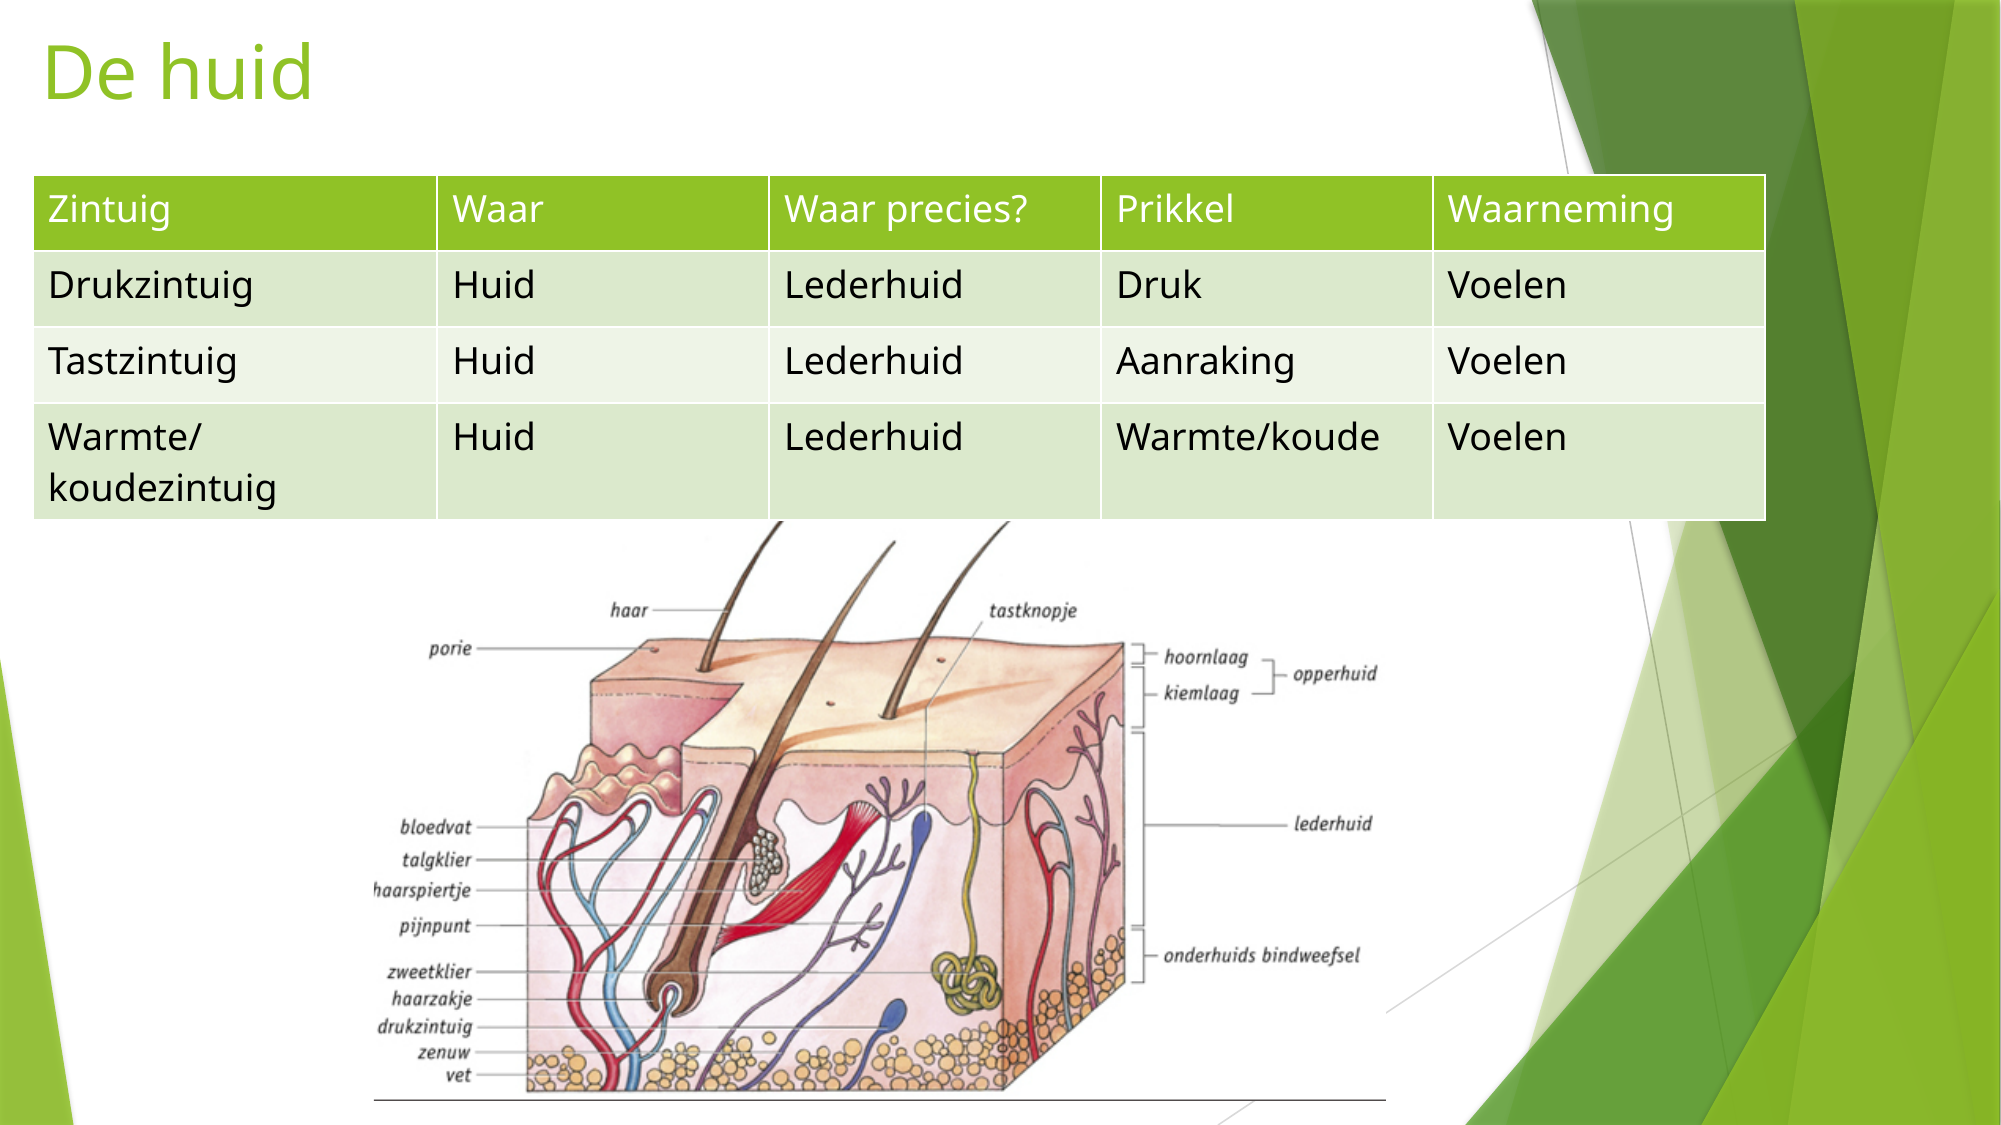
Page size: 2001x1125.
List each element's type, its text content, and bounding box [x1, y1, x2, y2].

table_cell Huid [438, 252, 768, 326]
table_cell Warmte/koudezintuig [34, 404, 436, 519]
table_header Prikkel [1102, 176, 1432, 250]
table_cell Lederhuid [770, 252, 1100, 326]
table_cell Warmte/koude [1102, 404, 1432, 519]
picture [373, 504, 1387, 1101]
table_header Waar [438, 176, 768, 250]
table_cell Tastzintuig [34, 328, 436, 402]
table_cell Aanraking [1102, 328, 1432, 402]
table_cell Druk [1102, 252, 1432, 326]
table_cell Huid [438, 404, 768, 504]
table_header Waar precies? [770, 176, 1100, 250]
table_cell Lederhuid [770, 328, 1100, 402]
table_cell Lederhuid [770, 404, 1100, 504]
table_cell Voelen [1434, 252, 1764, 326]
table_cell Huid [438, 328, 768, 402]
table_cell Drukzintuig [34, 252, 436, 326]
table_cell Voelen [1434, 404, 1764, 519]
table_header Waarneming [1434, 176, 1764, 250]
table_cell Voelen [1434, 328, 1764, 402]
title De huid [26, 17, 1437, 234]
table_header Zintuig [34, 176, 436, 250]
